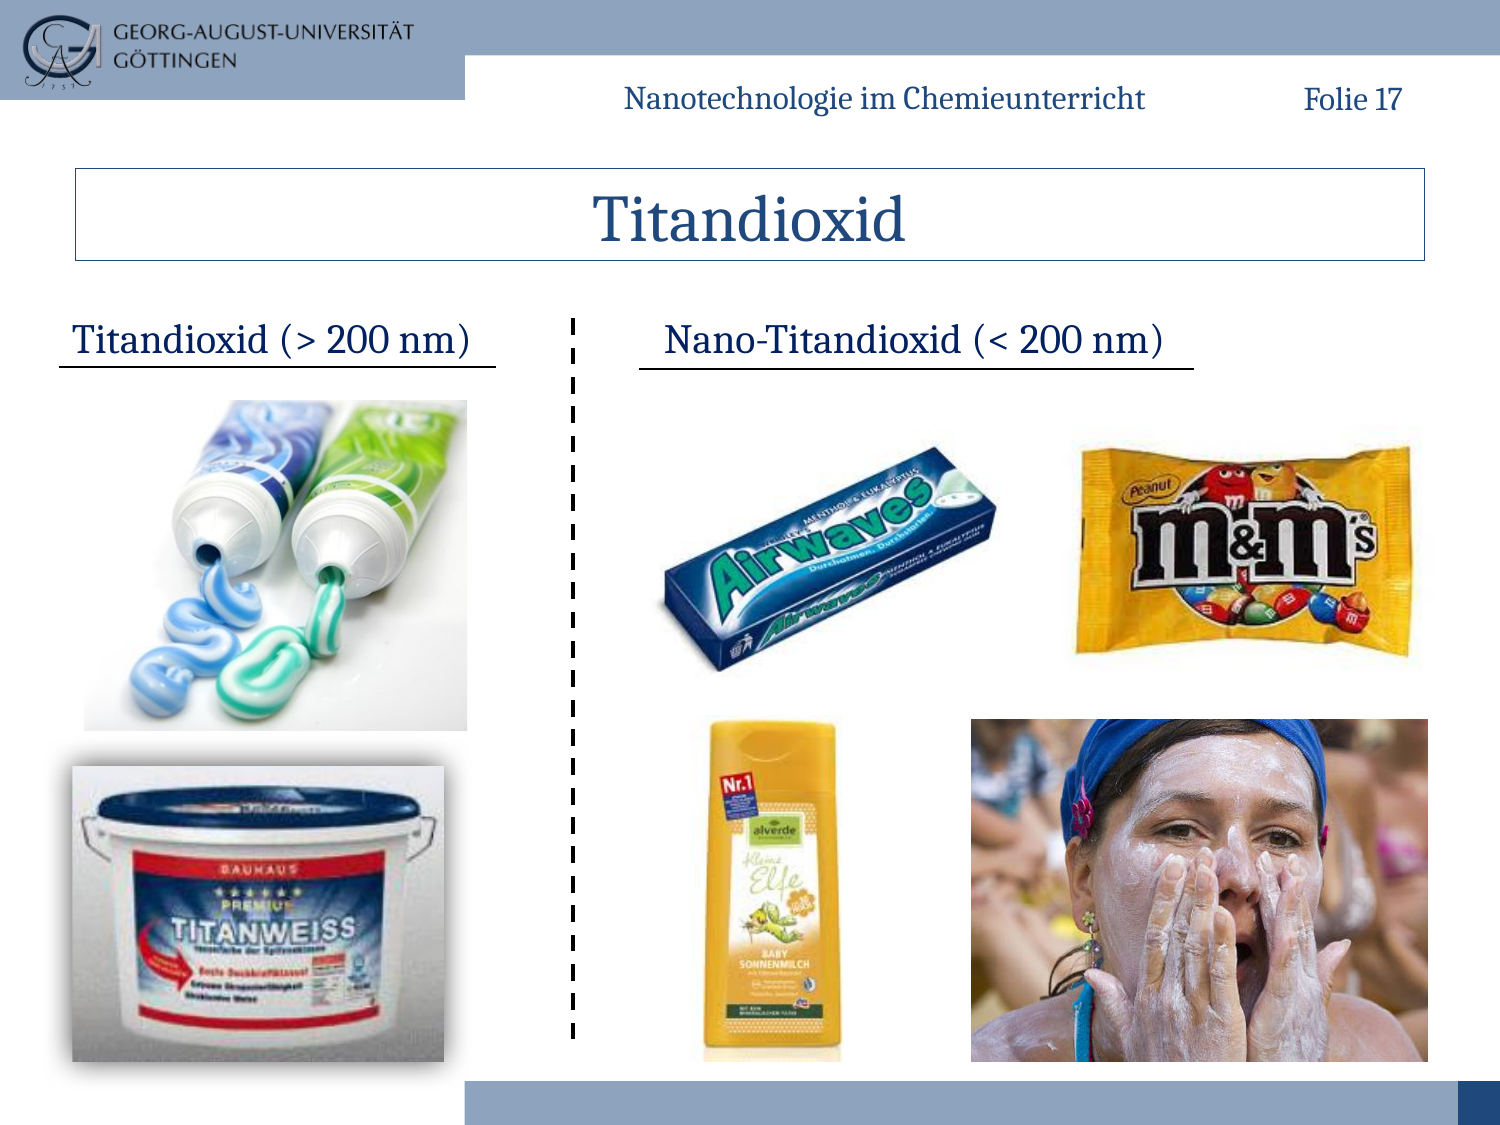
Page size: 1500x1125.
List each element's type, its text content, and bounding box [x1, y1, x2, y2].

picture [72, 765, 445, 1062]
picture [641, 715, 905, 1062]
picture [1045, 400, 1449, 703]
slide_number Folie 17 [1248, 53, 1419, 140]
text_box Nano-Titandioxid (< 200 nm) [648, 304, 1181, 368]
text_box Titandioxid (> 200 nm) [57, 304, 488, 370]
title Titandioxid [75, 168, 1425, 261]
picture [83, 399, 468, 732]
picture [22, 14, 414, 90]
picture [638, 428, 1005, 703]
picture [971, 719, 1429, 1062]
